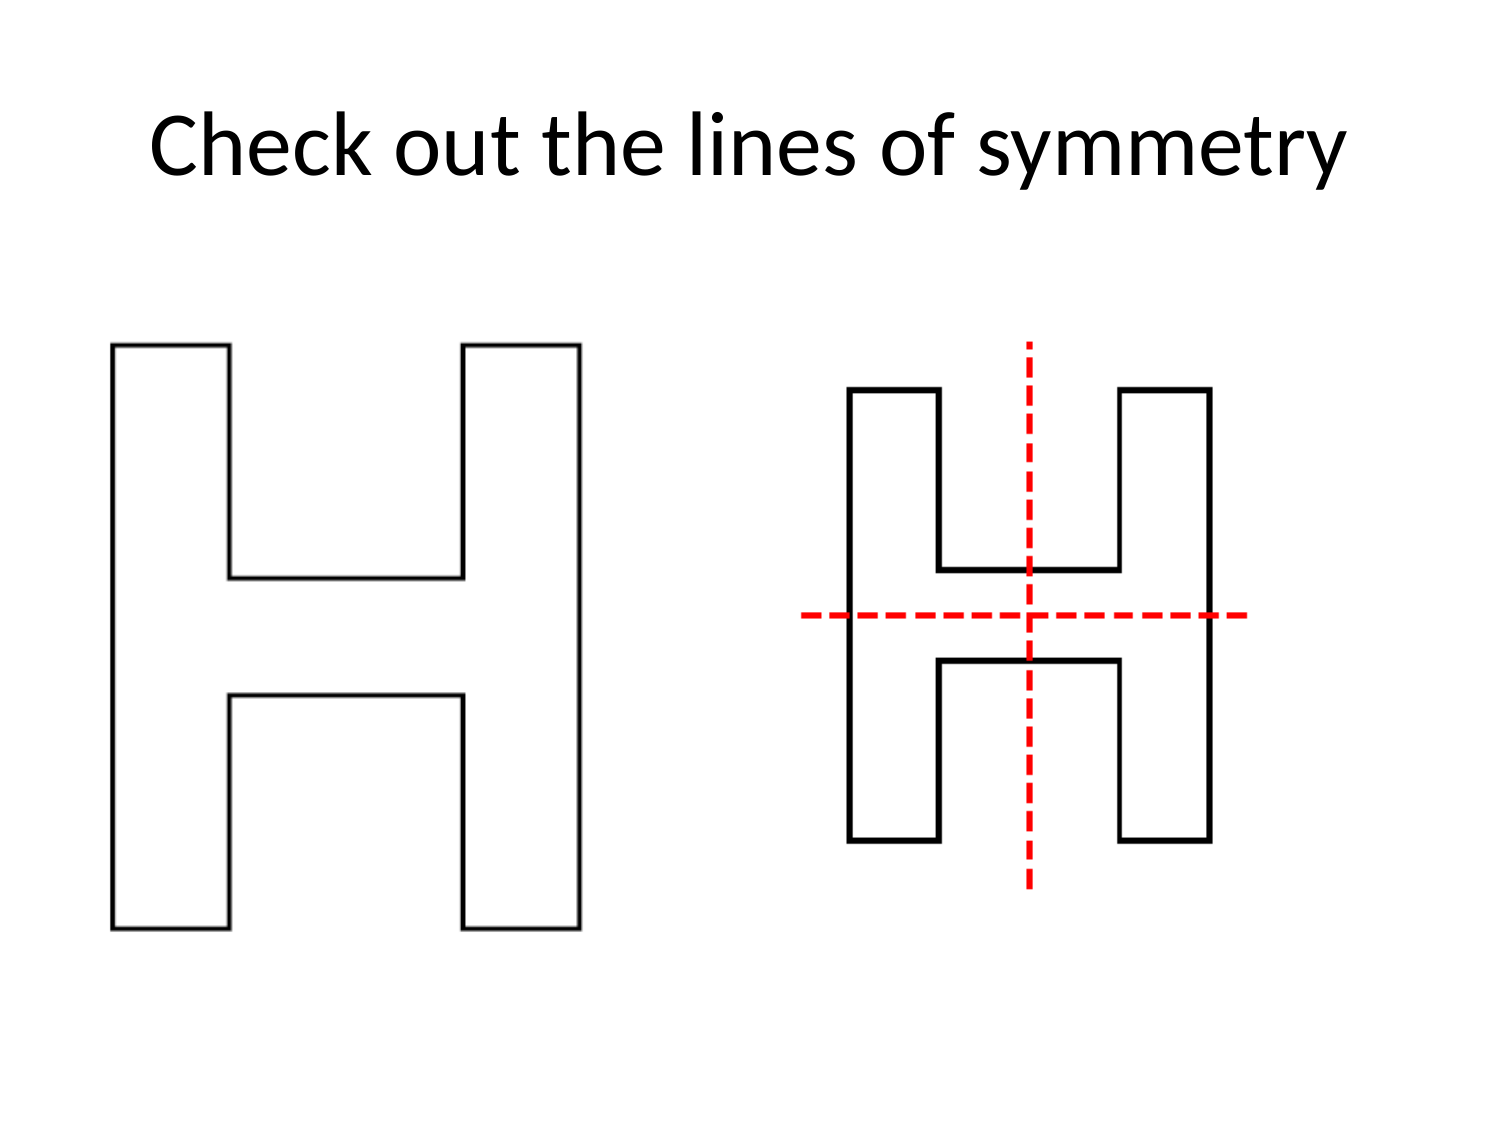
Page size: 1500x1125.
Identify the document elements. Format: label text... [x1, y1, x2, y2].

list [62, 299, 630, 968]
picture [766, 259, 1288, 938]
title Check out the lines of symmetry [75, 45, 1425, 233]
